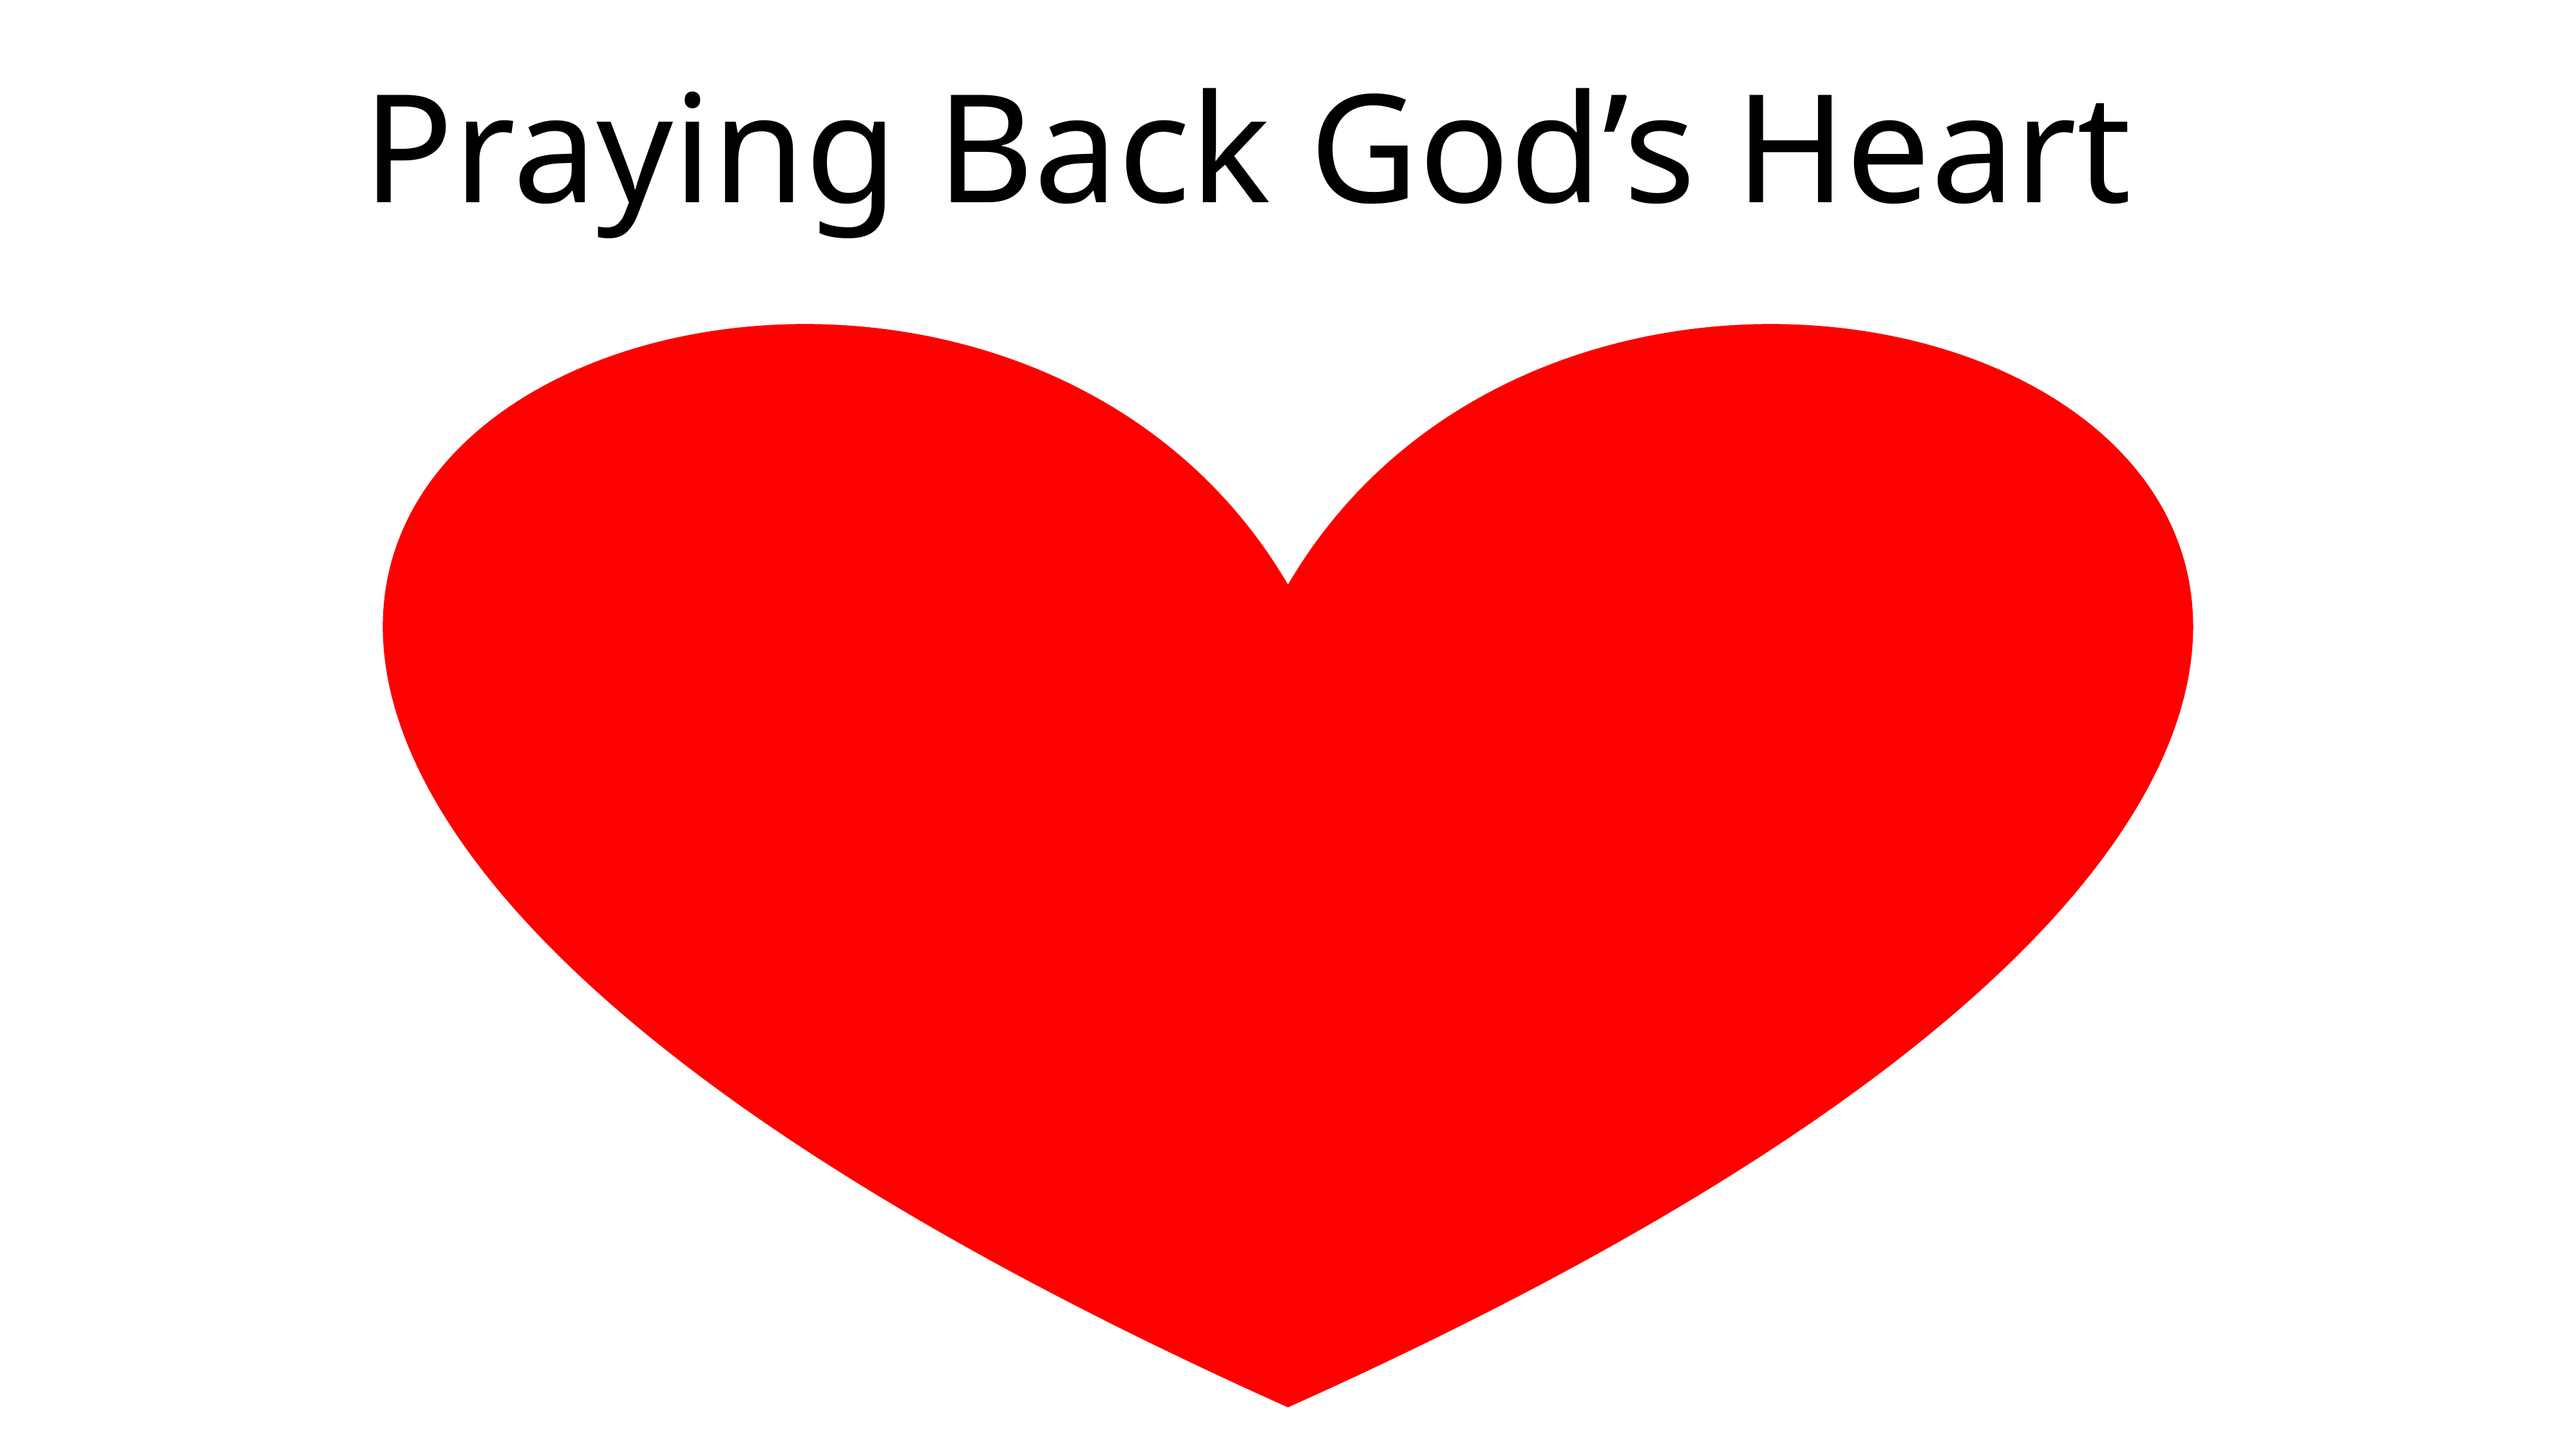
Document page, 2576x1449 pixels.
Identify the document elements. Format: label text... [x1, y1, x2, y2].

text_box [383, 324, 2193, 1408]
title Praying Back God’s Heart [137, 21, 2358, 264]
